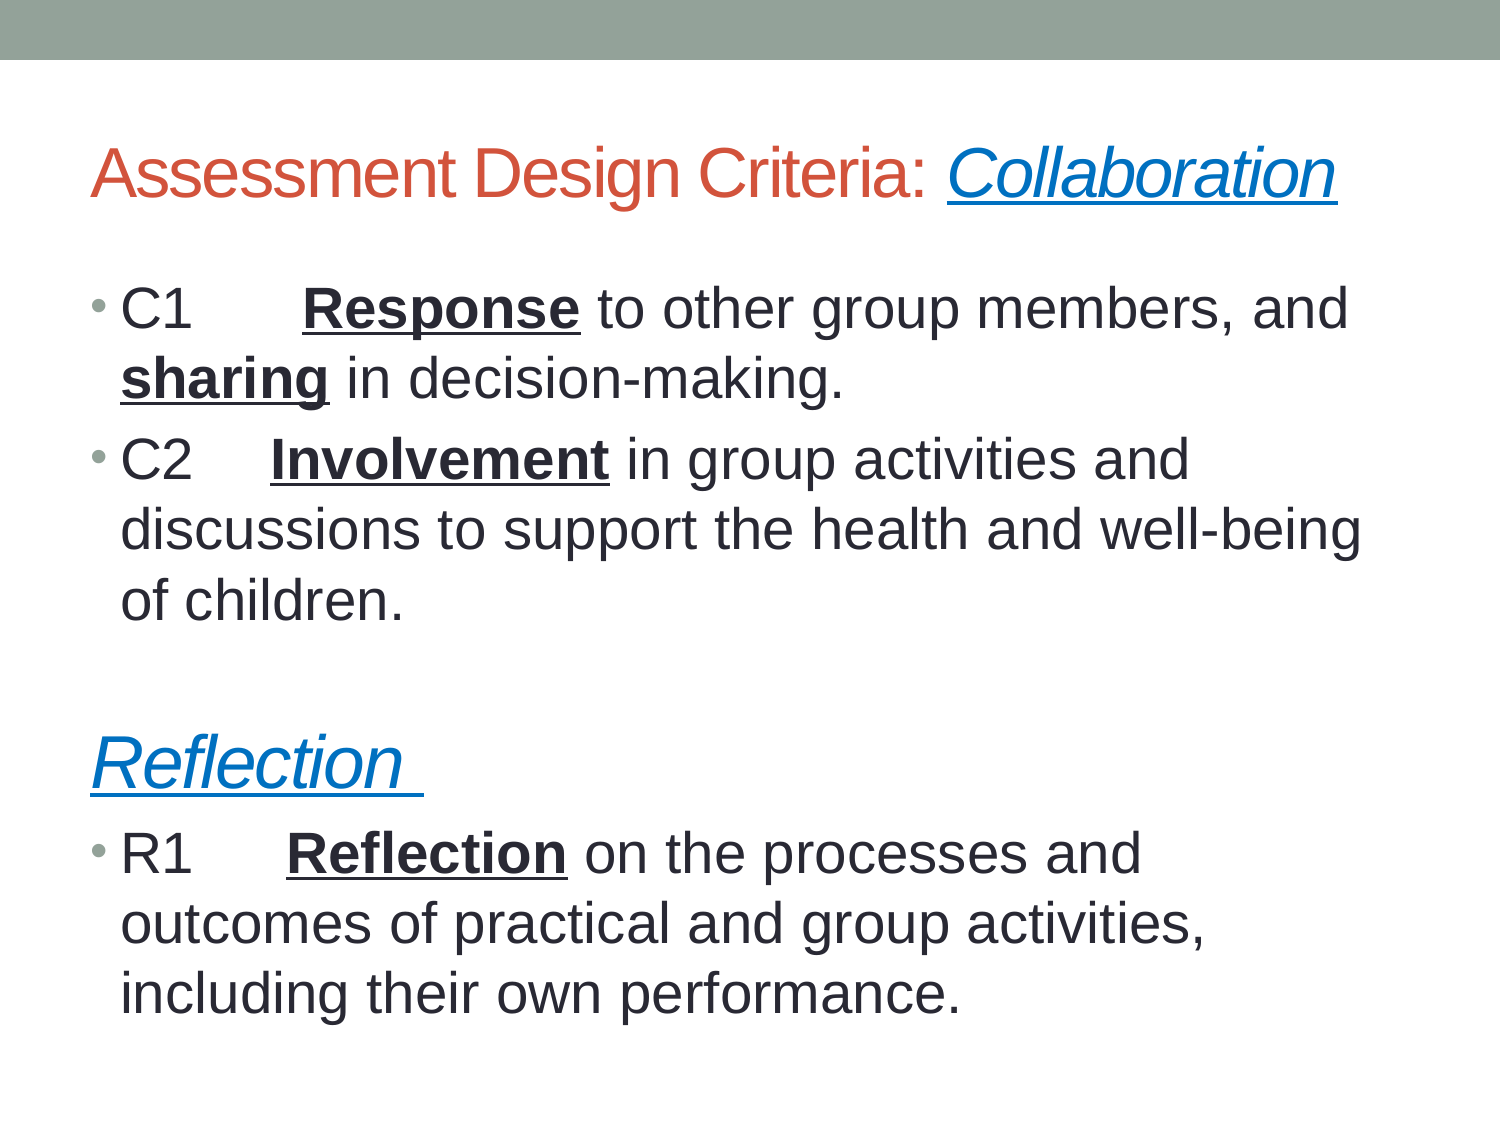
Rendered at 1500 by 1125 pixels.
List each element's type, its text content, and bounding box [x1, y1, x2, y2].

title Assessment Design Criteria: Collaboration [75, 87, 1425, 250]
list C1 Response to other group members, and sharing in decision-making. C2 Involvement in group activities and discussions to support the health and well-being of children. Reflection R1 Reflection on the processes and outcomes of practical and group activities, including their own performance. [75, 262, 1425, 1063]
